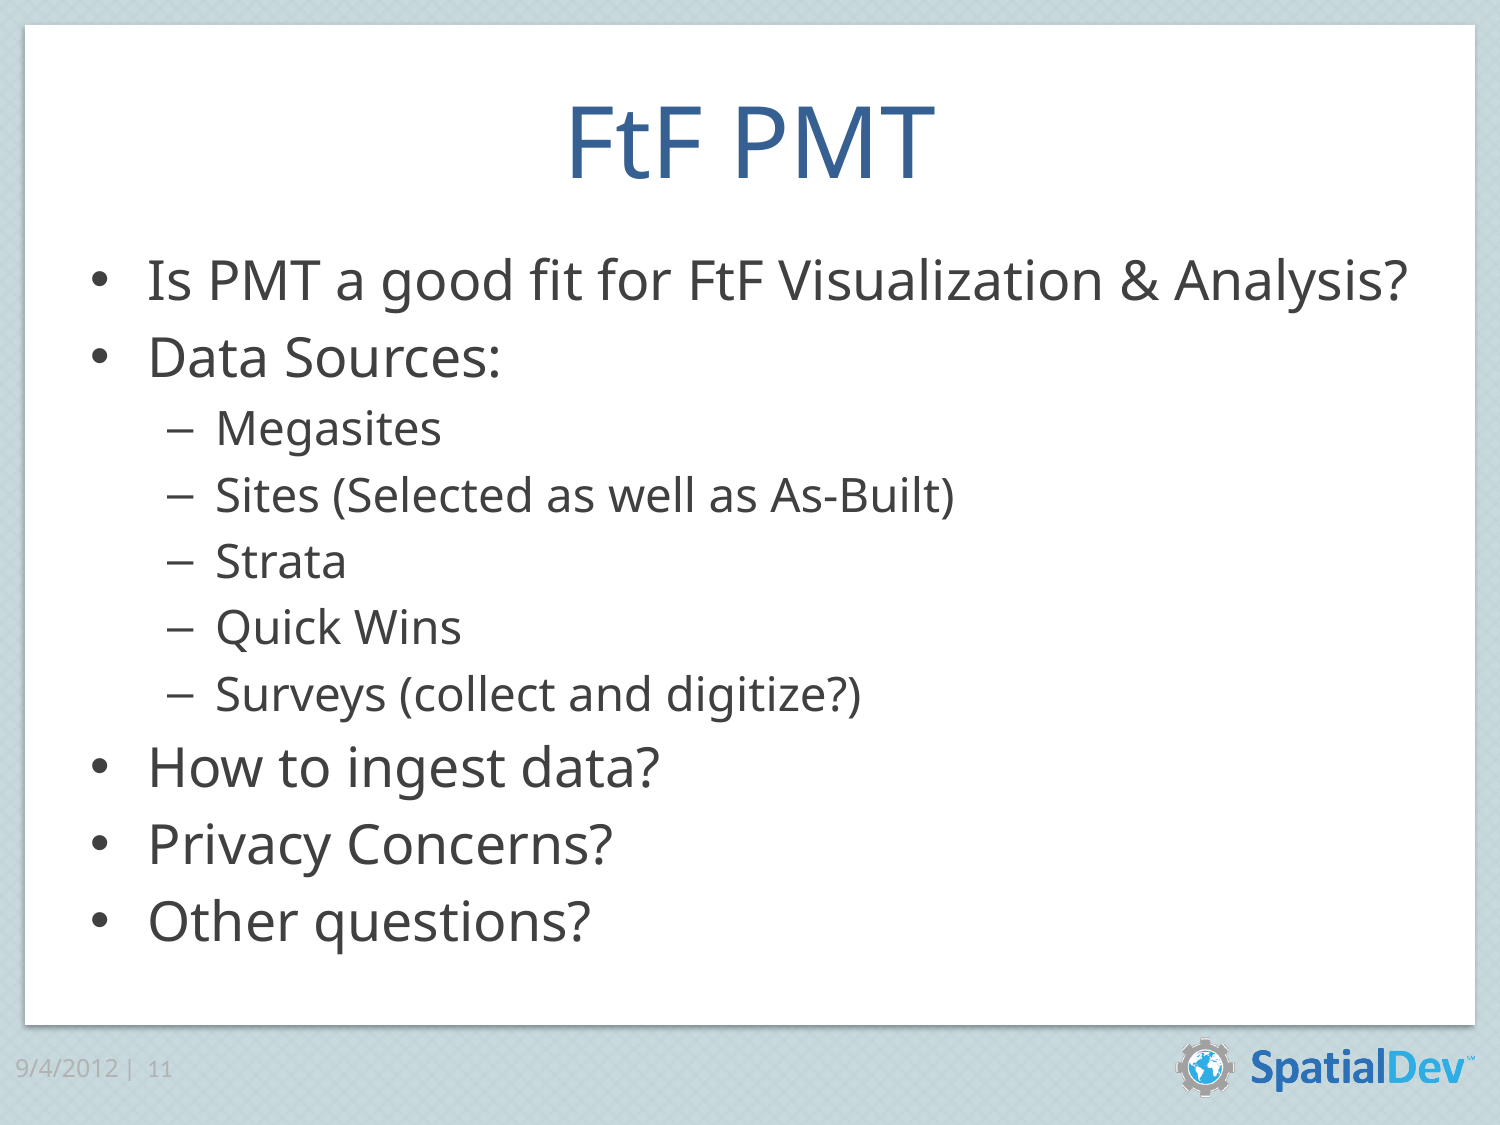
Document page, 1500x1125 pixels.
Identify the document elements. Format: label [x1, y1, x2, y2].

picture [0, 0, 1500, 1125]
text_box [1174, 1037, 1476, 1099]
